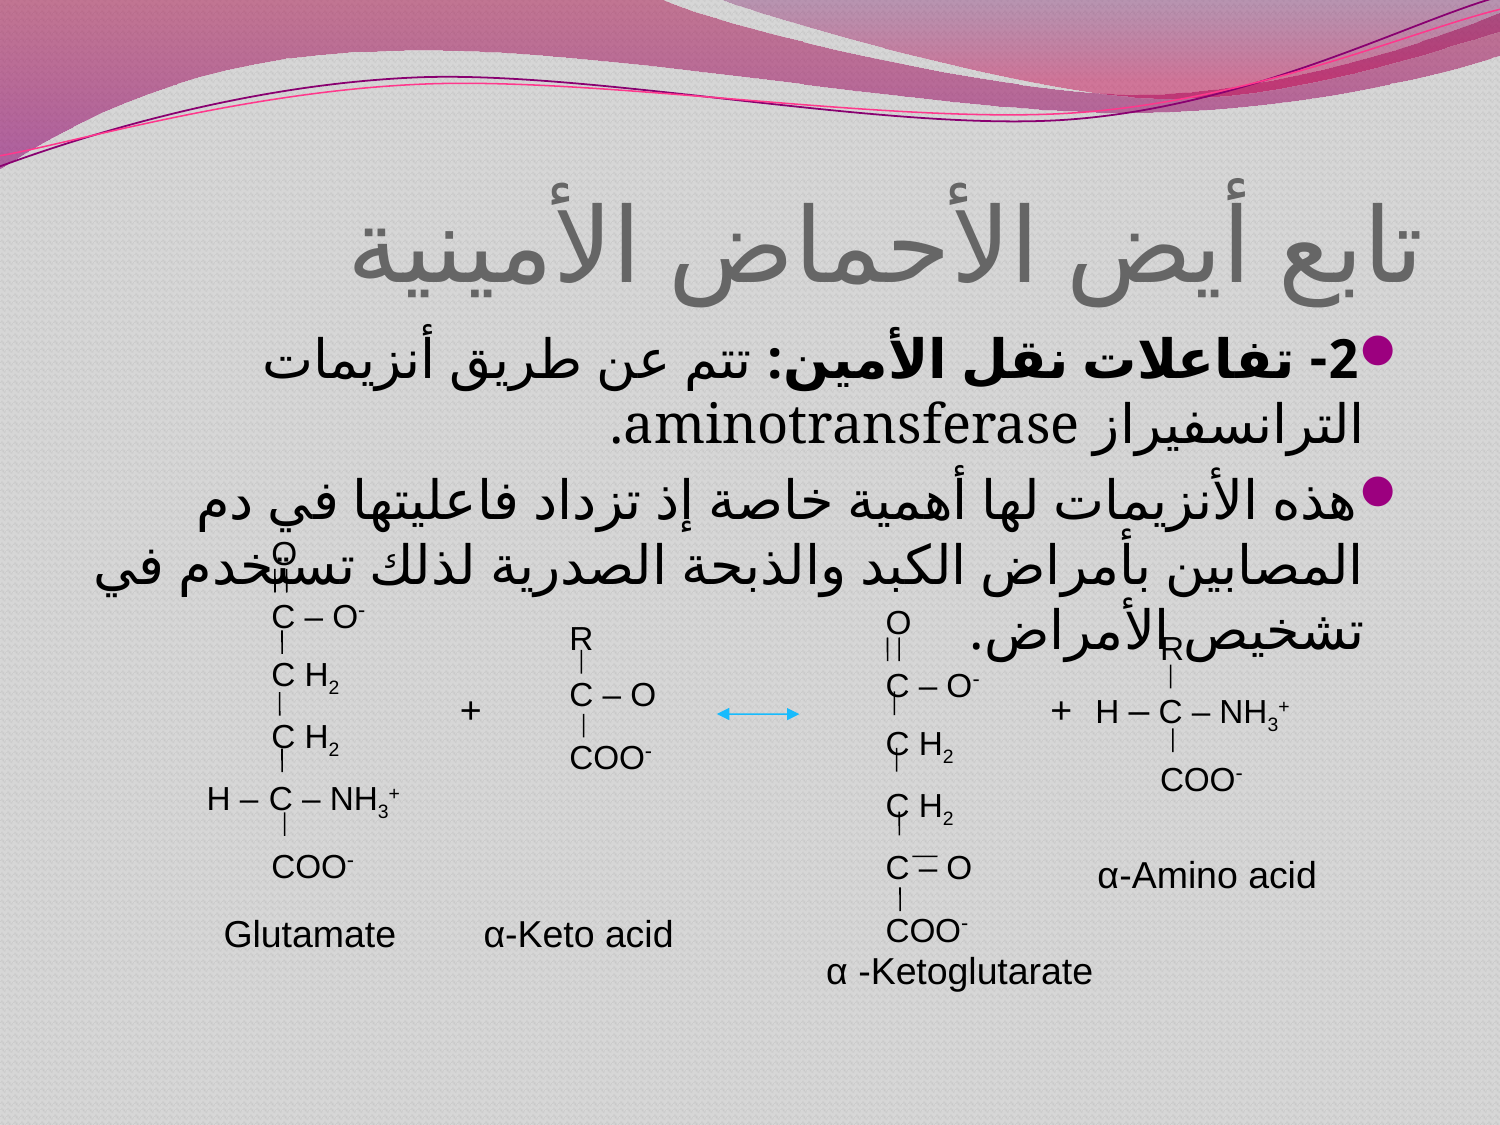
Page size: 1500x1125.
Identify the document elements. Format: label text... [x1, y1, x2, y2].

text_box R C – O COO- [480, 609, 787, 785]
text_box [887, 637, 900, 662]
text_box α-Amino acid [1082, 843, 1367, 904]
text_box + [445, 678, 480, 739]
text_box O C – O- C H2 C H2 C – O COO- [787, 593, 1154, 957]
text_box R H – C – NH3+ COO- [1154, 619, 1438, 807]
text_box + [1035, 678, 1095, 739]
text_box α-Keto acid [468, 903, 717, 963]
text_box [274, 568, 287, 593]
text_box α -Ketoglutarate [811, 939, 1154, 1000]
text_box Glutamate [208, 903, 422, 963]
text_box O C – O- C H2 C H2 H – C – NH3+ COO- [173, 525, 540, 894]
title تابع أيض الأحماض الأمينية [75, 115, 1425, 303]
list 2- تفاعلات نقل الأمين: تتم عن طريق أنزيمات الترانسفيراز aminotransferase. هذه الأنزيمات لها أهمية خاصة إذ تزداد فاعليتها في دم المصابين بأمراض الكبد والذبحة الصدرية لذلك تستخدم في تشخيص الأمراض. [75, 317, 1425, 1038]
text_box [716, 707, 787, 721]
